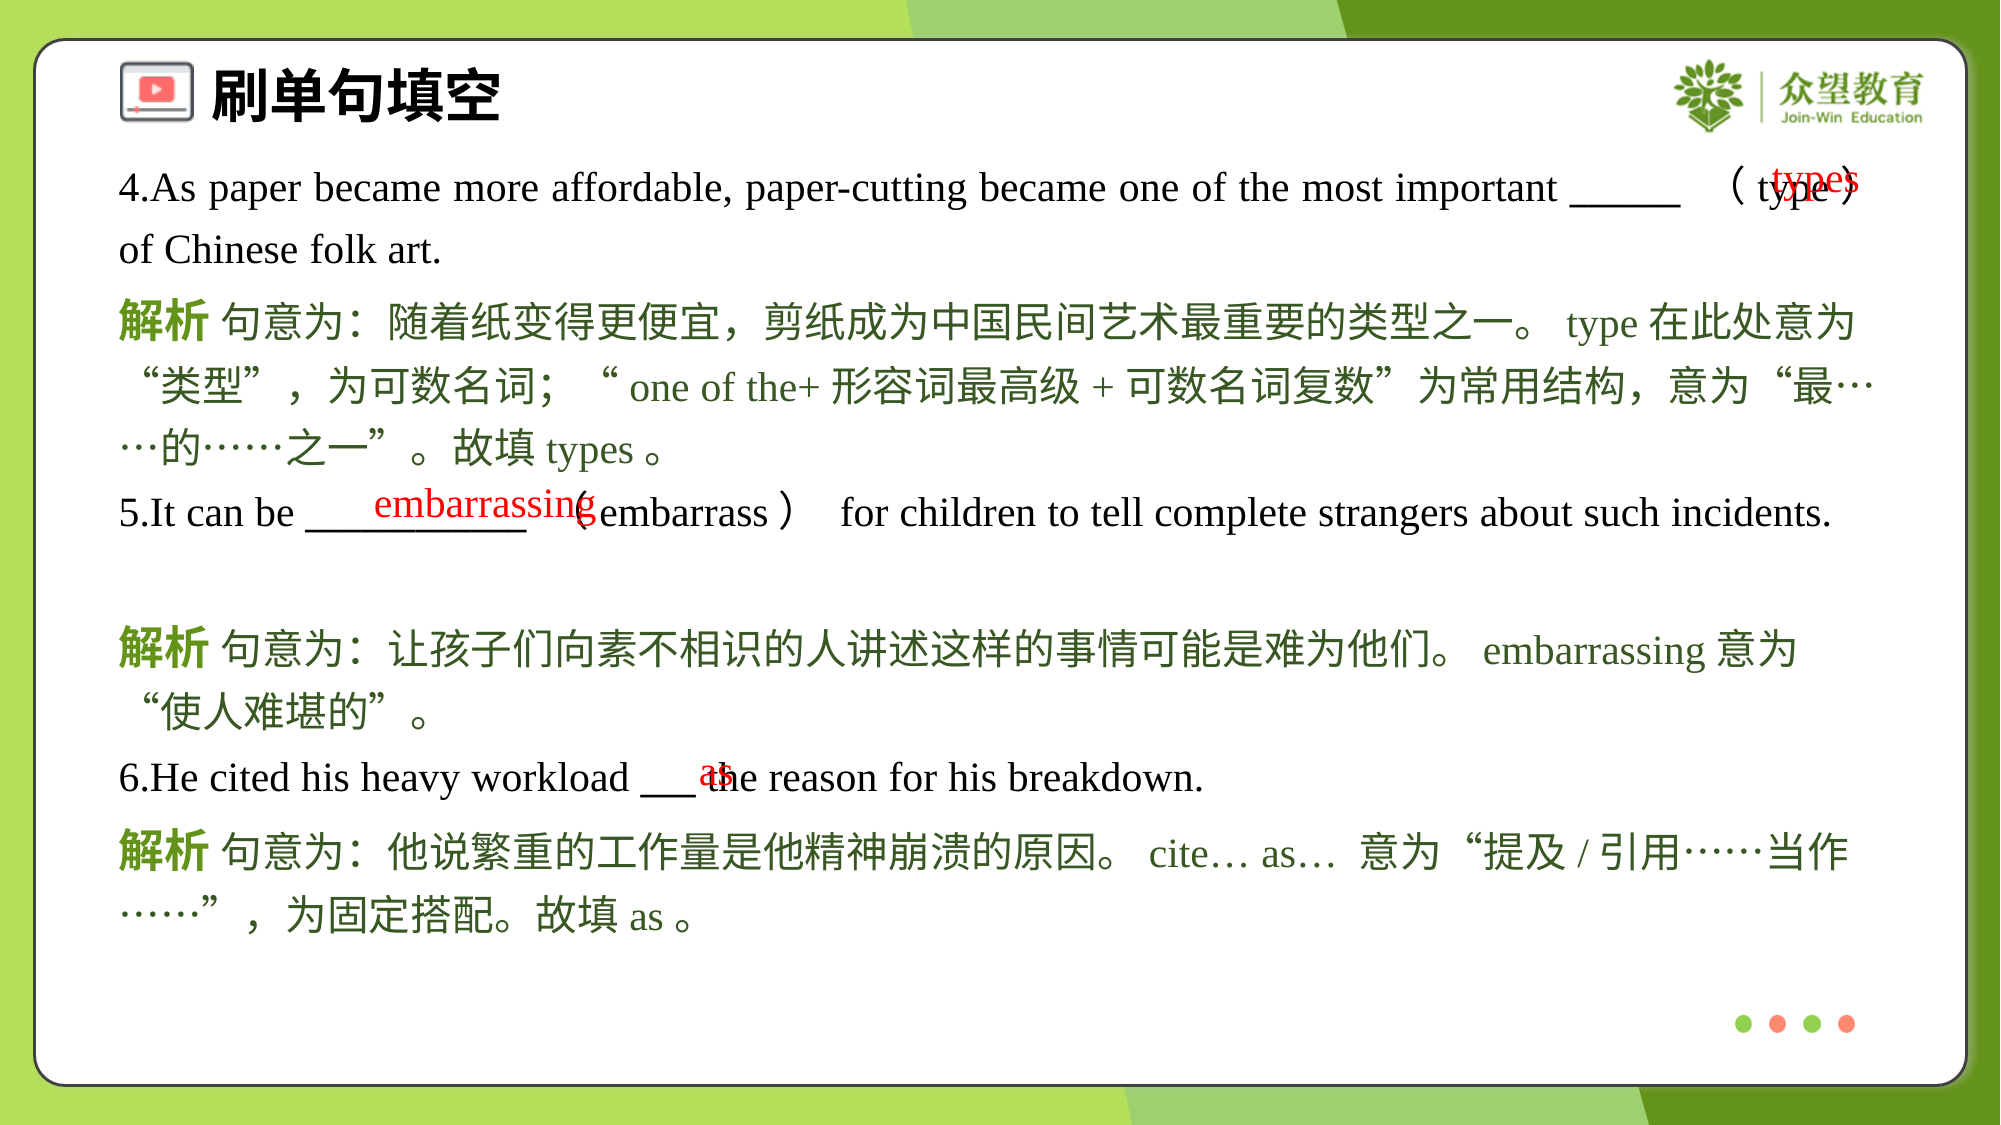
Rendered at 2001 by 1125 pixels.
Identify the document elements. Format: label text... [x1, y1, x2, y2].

text_box as [694, 731, 739, 790]
text_box 解析 句意为：让孩子们向素不相识的人讲述这样的事情可能是难为他们。embarrassing意为“使人难堪的”。 [118, 604, 1883, 732]
text_box embarrassing [369, 463, 601, 522]
text_box 4.As paper became more affordable, paper-cutting became one of the most important ______ （type） of Chinese folk art. [118, 146, 1883, 267]
text_box 解析 句意为：随着纸变得更便宜，剪纸成为中国民间艺术最重要的类型之一。type在此处意为“类型”，为可数名词；“one of the+形容词最高级+可数名词复数”为常用结构，意为“最……的……之一”。故填types。 [118, 278, 1883, 467]
text_box 6.He cited his heavy workload ___ the reason for his breakdown. [118, 737, 1883, 795]
text_box 解析 句意为：他说繁重的工作量是他精神崩溃的原因。cite… as… 意为“提及/引用……当作……”，为固定搭配。故填as。 [118, 807, 1883, 934]
text_box types [1767, 138, 1865, 197]
text_box 5.It can be ____________ （embarrass） for children to tell complete strangers about such incidents. [118, 472, 1883, 593]
picture [0, 0, 2000, 1125]
